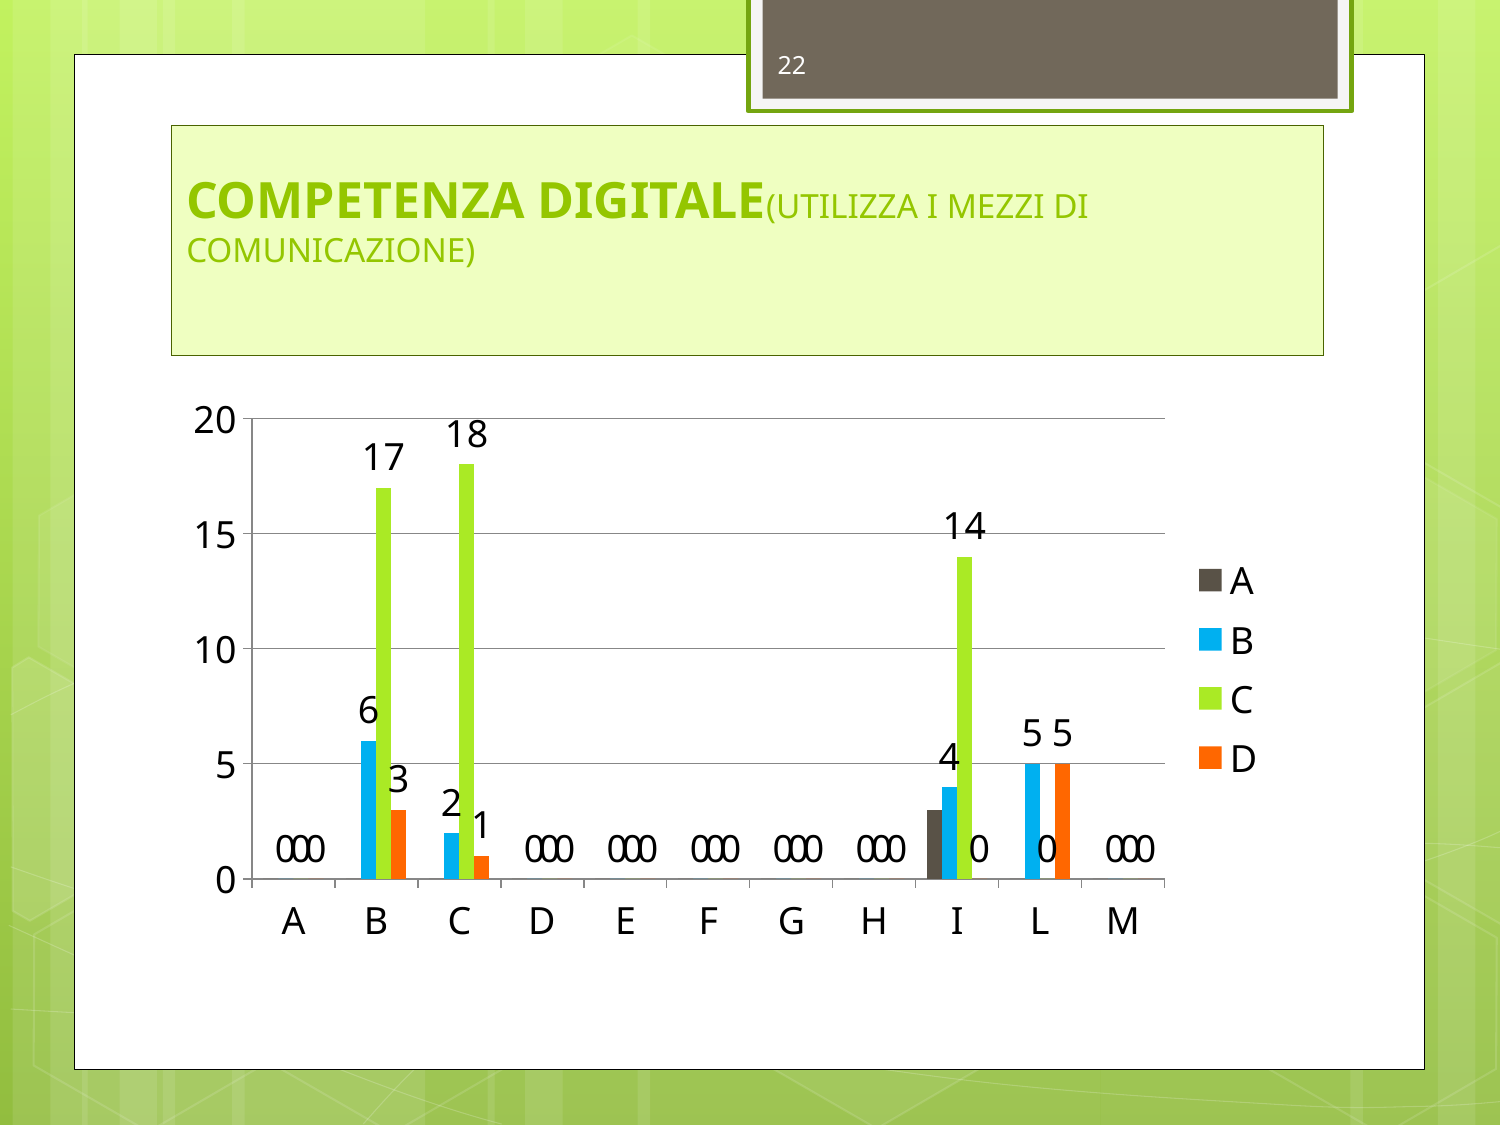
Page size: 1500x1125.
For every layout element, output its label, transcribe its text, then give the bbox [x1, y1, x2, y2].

title COMPETENZA DIGITALE(UTILIZZA I MEZZI DI COMUNICAZIONE) [171, 125, 1324, 356]
slide_number 22 [762, 36, 982, 97]
chart [170, 380, 1284, 957]
